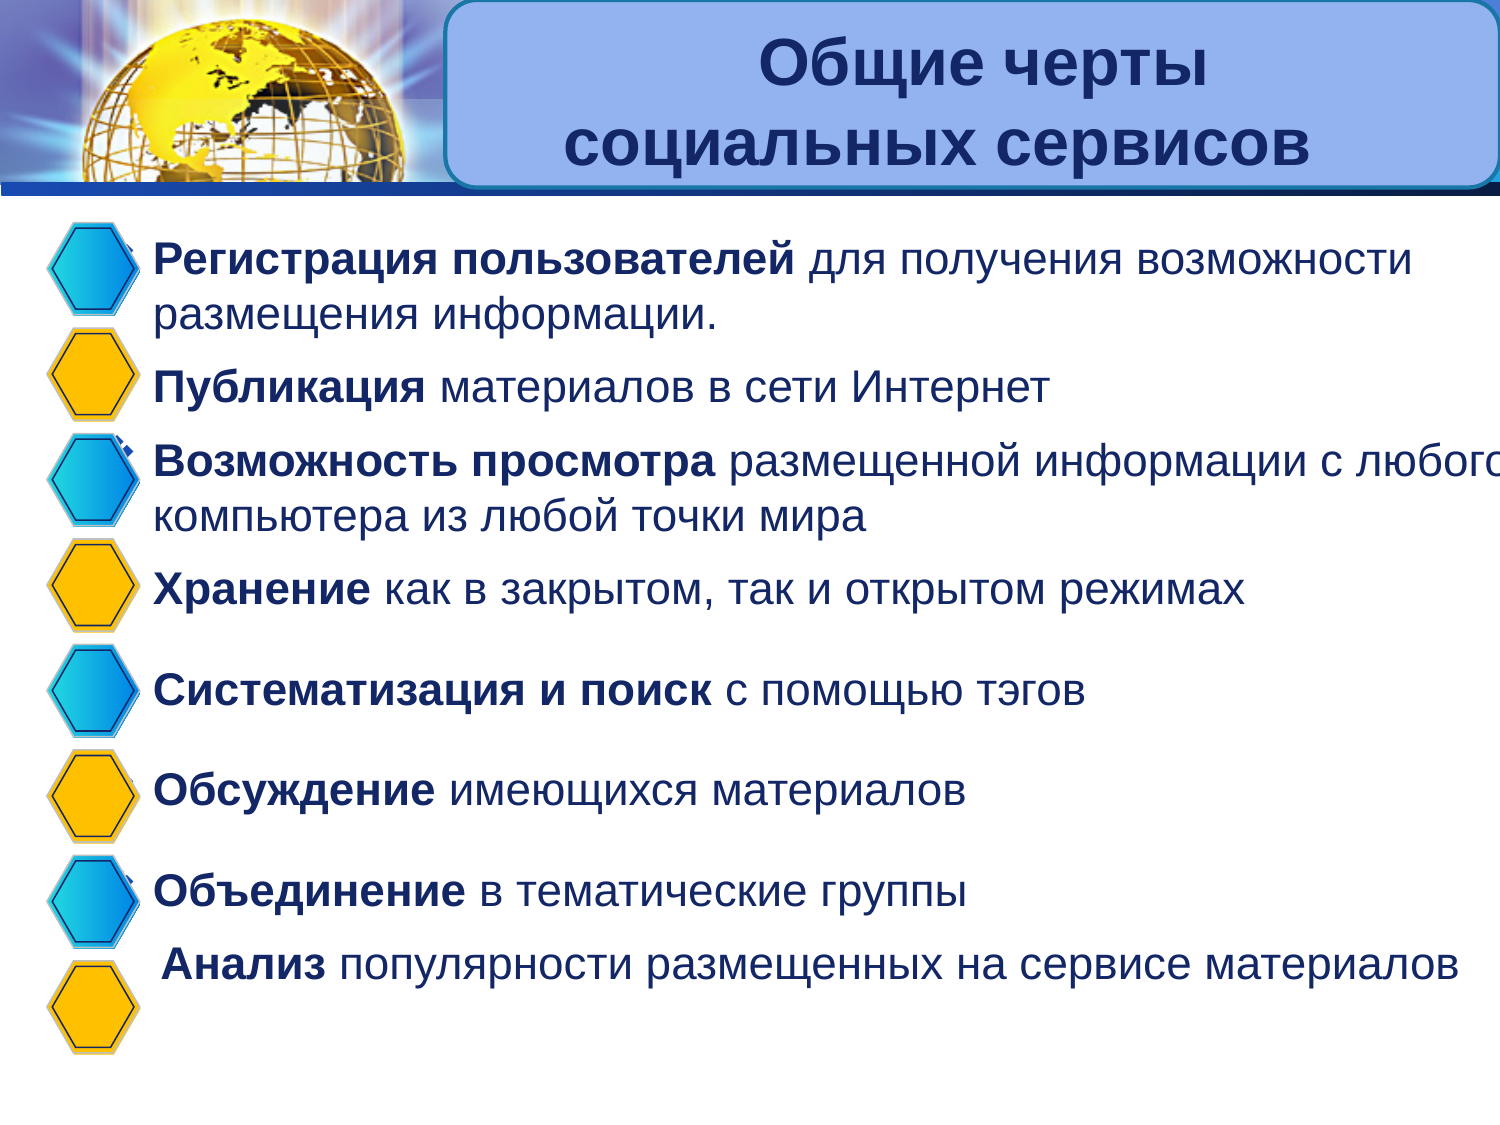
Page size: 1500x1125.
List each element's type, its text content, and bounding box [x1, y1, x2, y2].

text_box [46, 327, 141, 423]
text_box Регистрация пользователей для получения возможности размещения информации. Публикация материалов в сети Интернет Возможность просмотра размещенной информации с любого компьютера из любой точки мира Хранение как в закрытом, так и открытом режимах Систематизация и поиск с помощью тэгов Обсуждение имеющихся материалов Объединение в тематические группы Анализ популярности размещенных на сервисе материалов [81, 221, 1500, 1125]
picture [0, 0, 433, 185]
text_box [46, 960, 141, 1055]
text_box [46, 749, 141, 844]
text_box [46, 644, 141, 739]
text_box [46, 433, 141, 528]
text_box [433, 0, 1500, 189]
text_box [46, 538, 141, 633]
text_box [298, 99, 412, 183]
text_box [46, 222, 141, 317]
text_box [46, 855, 141, 950]
